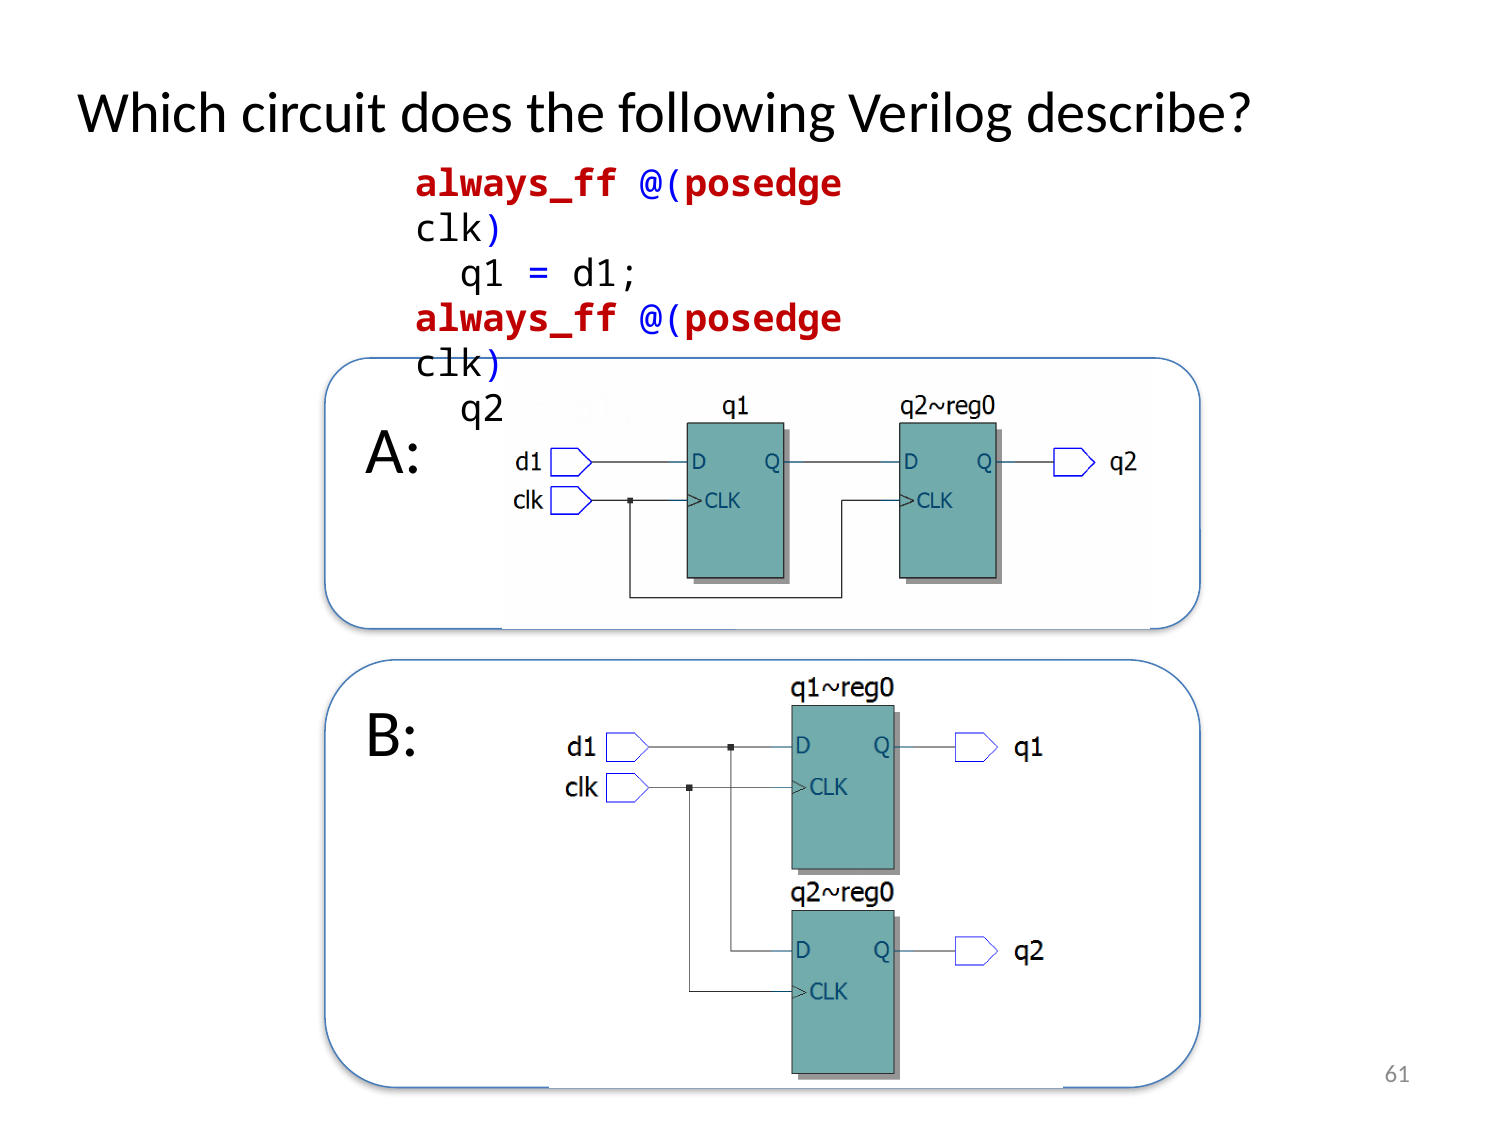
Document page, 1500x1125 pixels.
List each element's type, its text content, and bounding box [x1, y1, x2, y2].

title Which circuit does the following Verilog describe? [62, 48, 1296, 171]
footer Slide Set #7 [512, 1042, 988, 1103]
text_box [950, 357, 1201, 630]
picture [502, 361, 1151, 629]
picture [549, 662, 1063, 1088]
text_box A: [350, 399, 437, 494]
text_box always_ff @(posedge clk) q1 = d1; always_ff @(posedge clk) q2 = q1; [399, 151, 950, 437]
text_box [324, 357, 497, 630]
slide_number 61 [1074, 1042, 1425, 1103]
text_box B: [350, 682, 435, 778]
text_box [324, 659, 1201, 1089]
